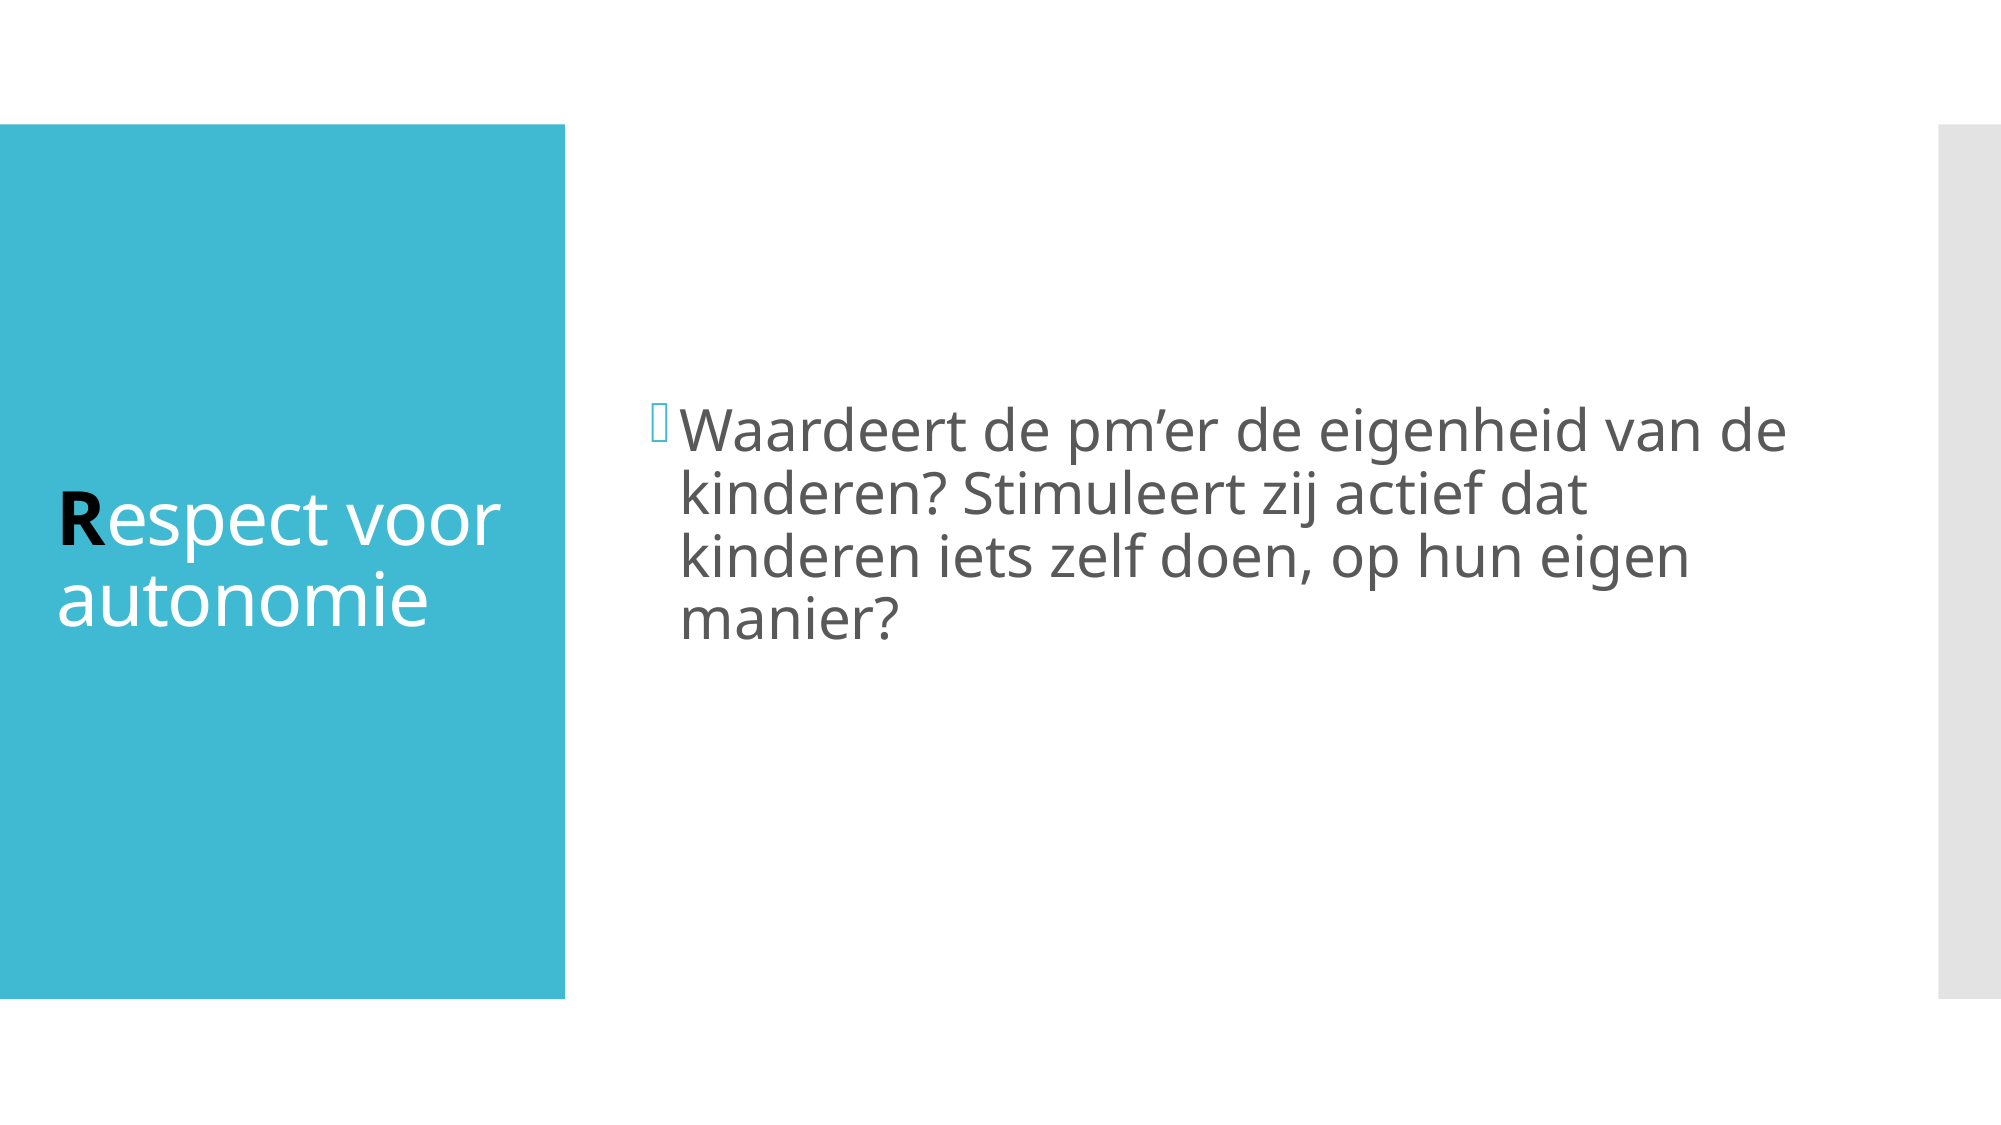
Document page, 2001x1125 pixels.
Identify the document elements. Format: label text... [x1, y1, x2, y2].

title Respect voor autonomie [41, 184, 525, 940]
list Waardeert de pm’er de eigenheid van de kinderen? Stimuleert zij actief dat kinderen iets zelf doen, op hun eigen manier? [634, 141, 1835, 982]
